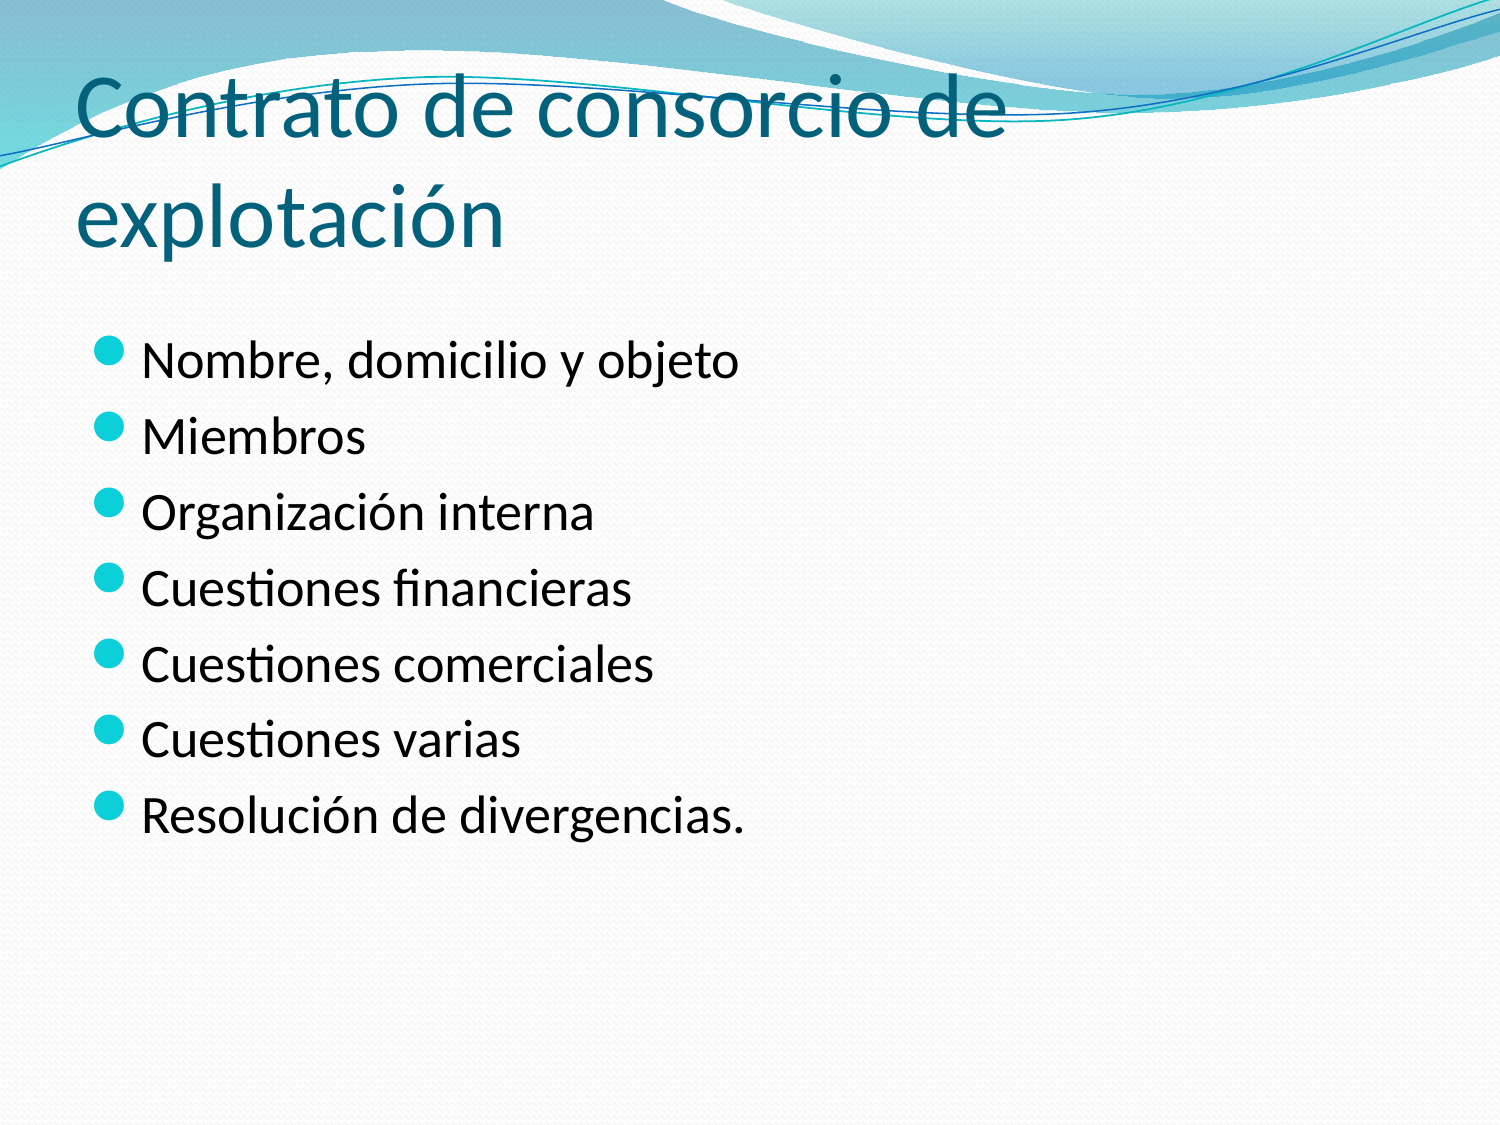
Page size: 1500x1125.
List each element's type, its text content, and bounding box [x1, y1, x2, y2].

title Contrato de consorcio de explotación [75, 78, 1425, 266]
list Nombre, domicilio y objeto Miembros Organización interna Cuestiones financieras Cuestiones comerciales Cuestiones varias Resolución de divergencias. [75, 317, 1425, 1038]
